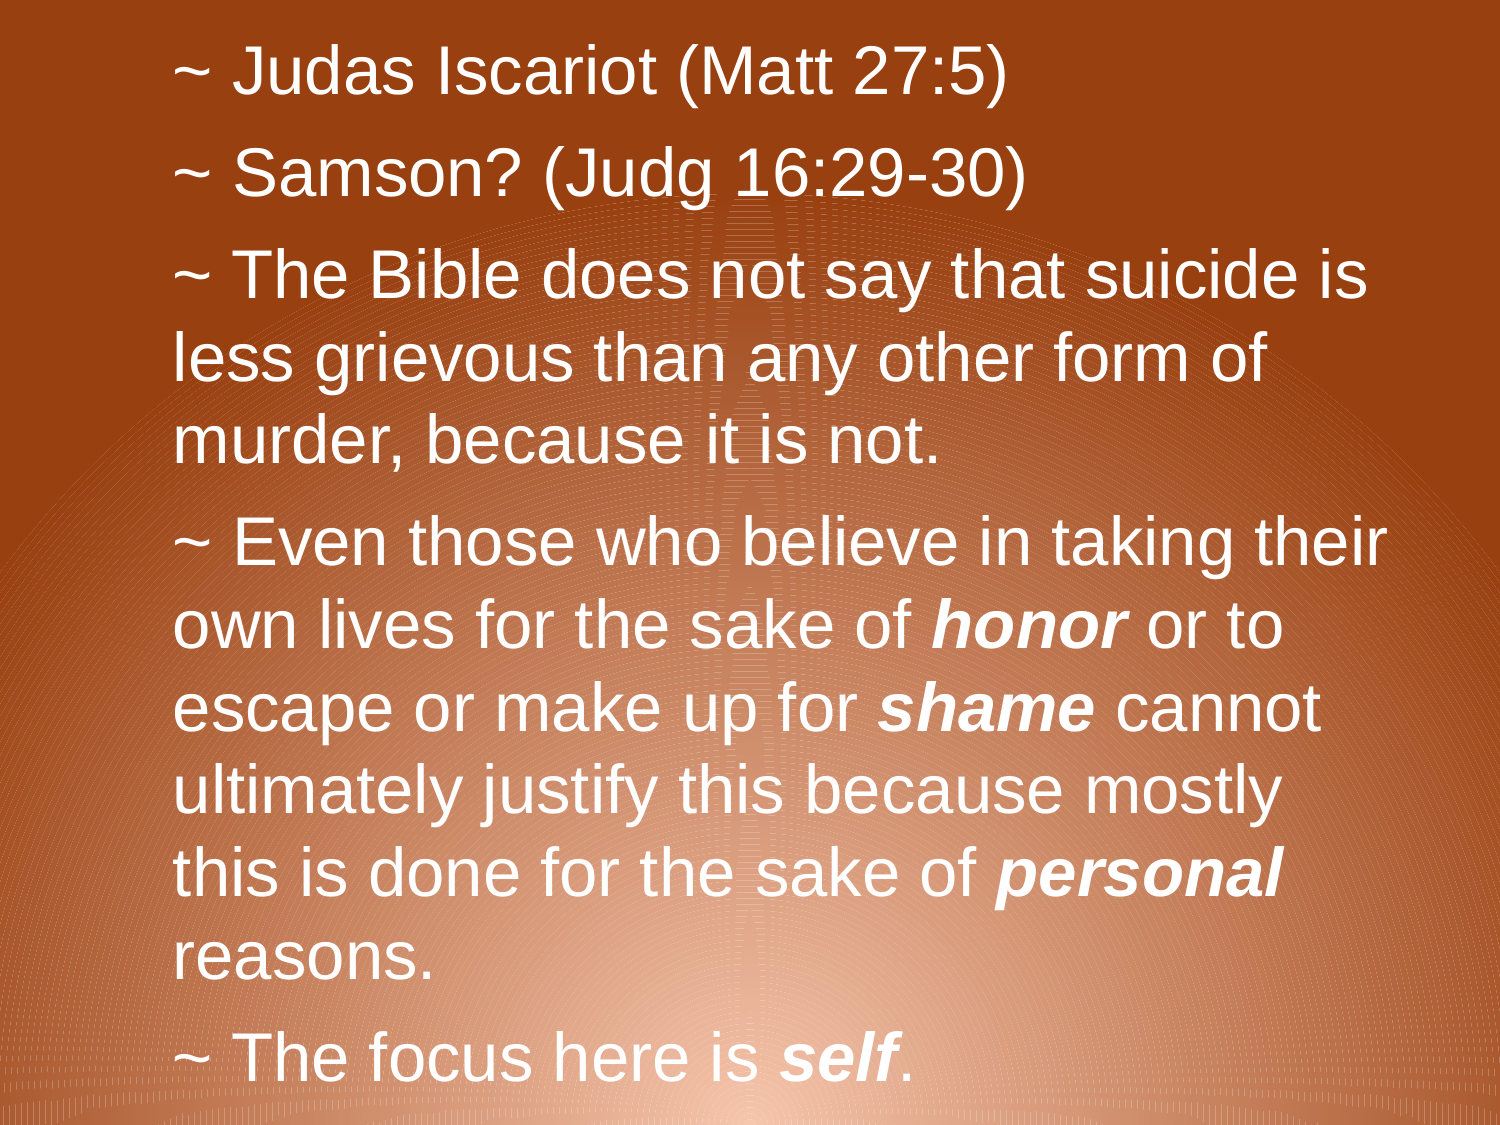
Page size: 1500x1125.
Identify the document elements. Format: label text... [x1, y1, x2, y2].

subtitle ~ Judas Iscariot (Matt 27:5) ~ Samson? (Judg 16:29-30) ~ The Bible does not say that suicide is less grievous than any other form of murder, because it is not. ~ Even those who believe in taking their own lives for the sake of honor or to escape or make up for shame cannot ultimately justify this because mostly this is done for the sake of personal reasons. ~ The focus here is self. [20, 18, 1482, 1104]
